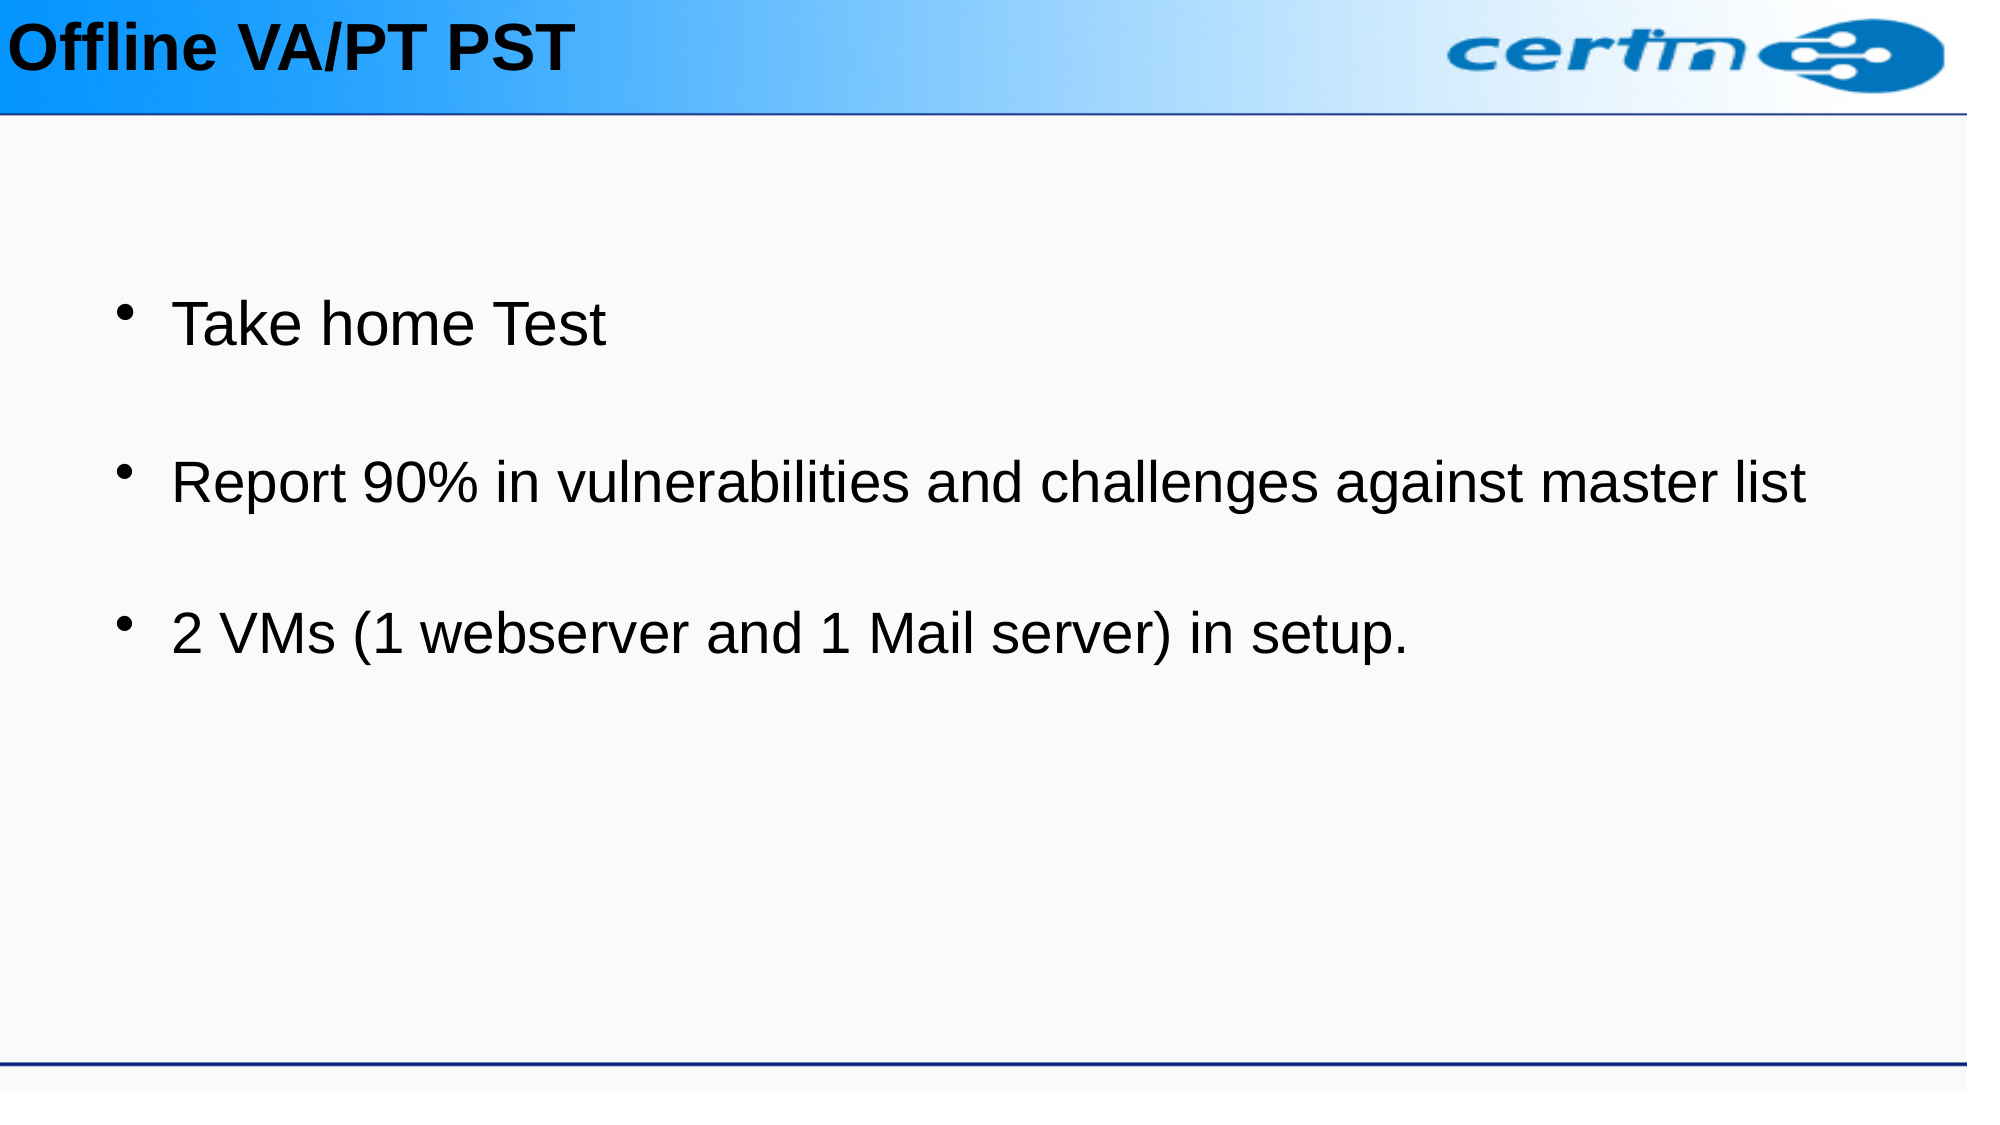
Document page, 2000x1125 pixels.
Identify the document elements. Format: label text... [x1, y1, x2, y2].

list Take home Test Report 90% in vulnerabilities and challenges against master list 2 VMs (1 webserver and 1 Mail server) in setup. [99, 187, 1900, 931]
title Offline VA/PT PST [0, 24, 1793, 163]
picture [0, 0, 1967, 1092]
